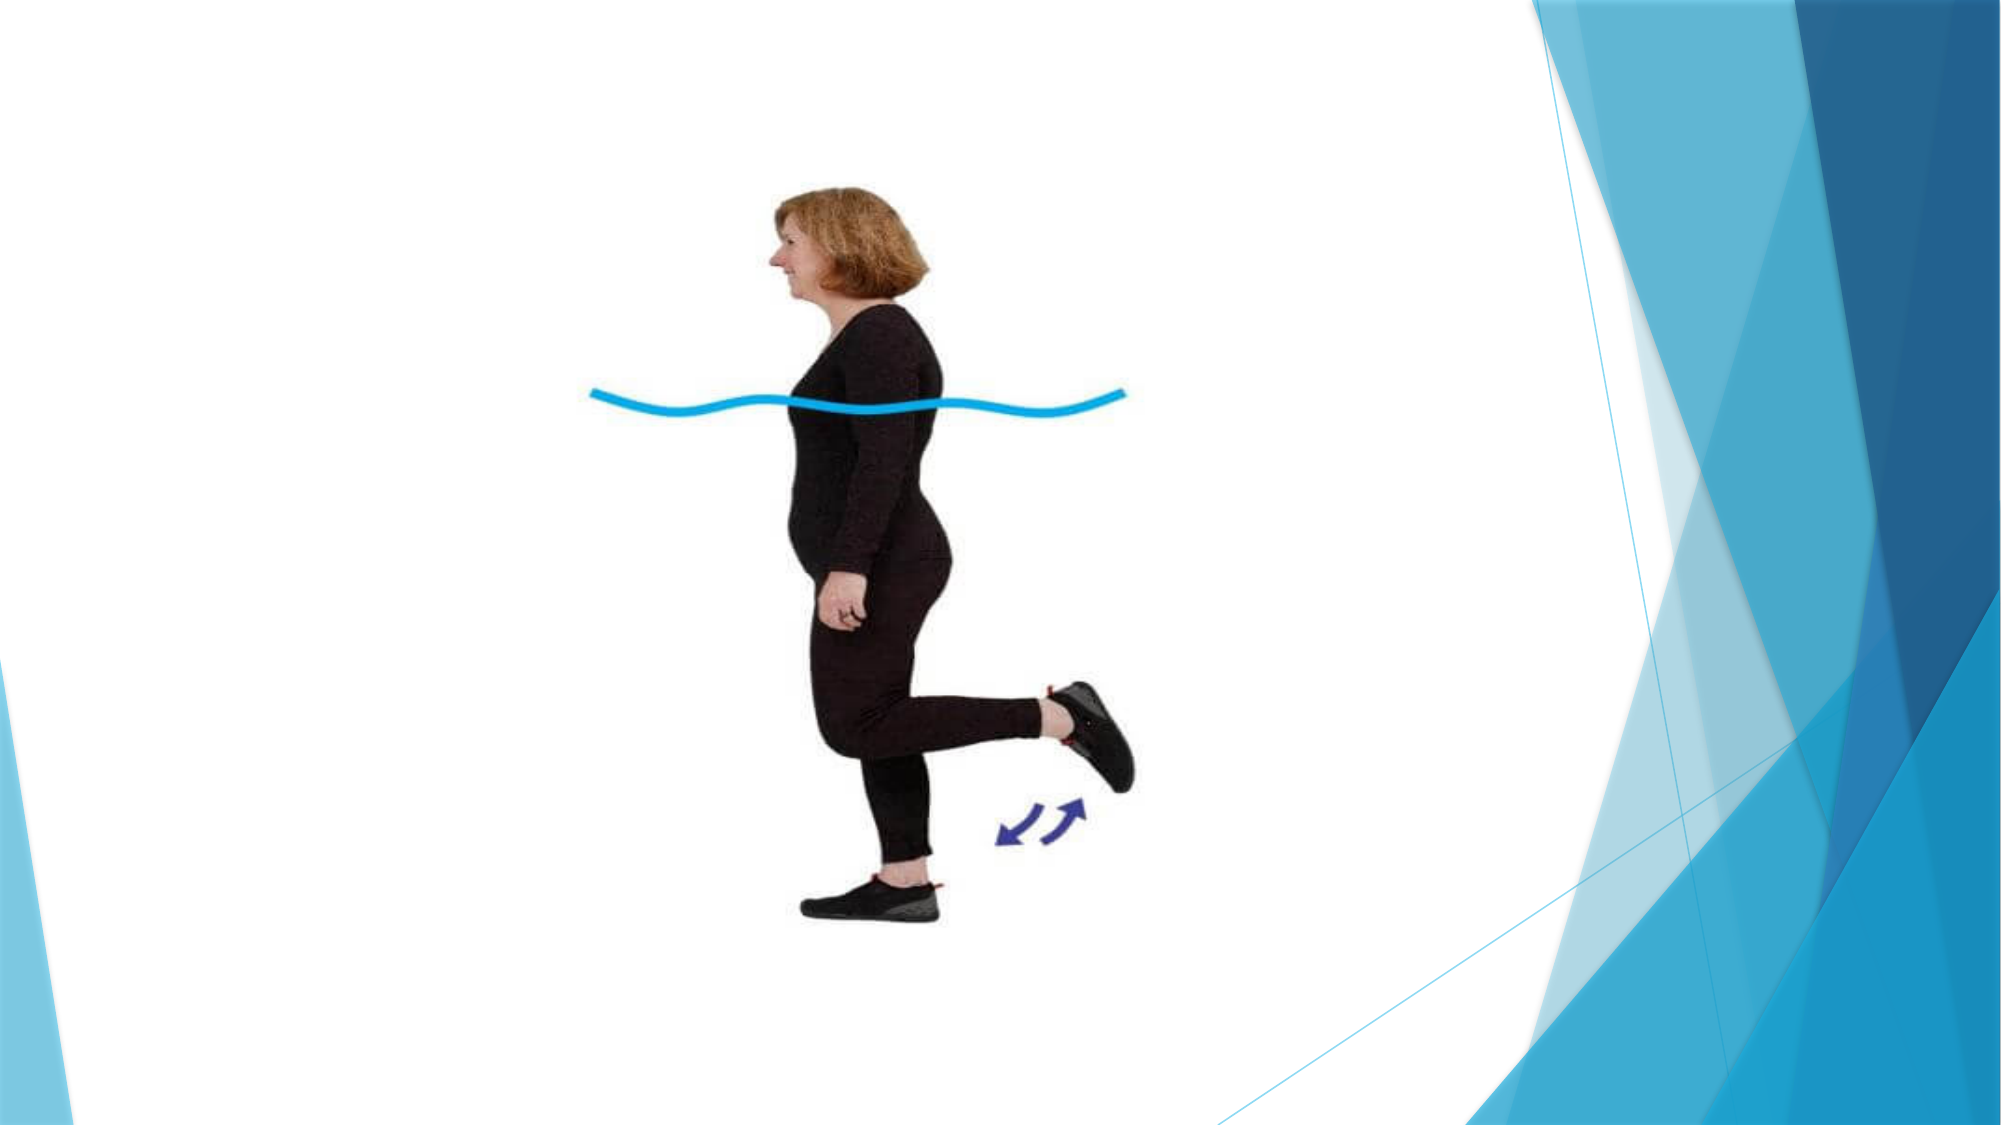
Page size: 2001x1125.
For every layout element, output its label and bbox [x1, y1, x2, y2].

list [487, 109, 1313, 992]
